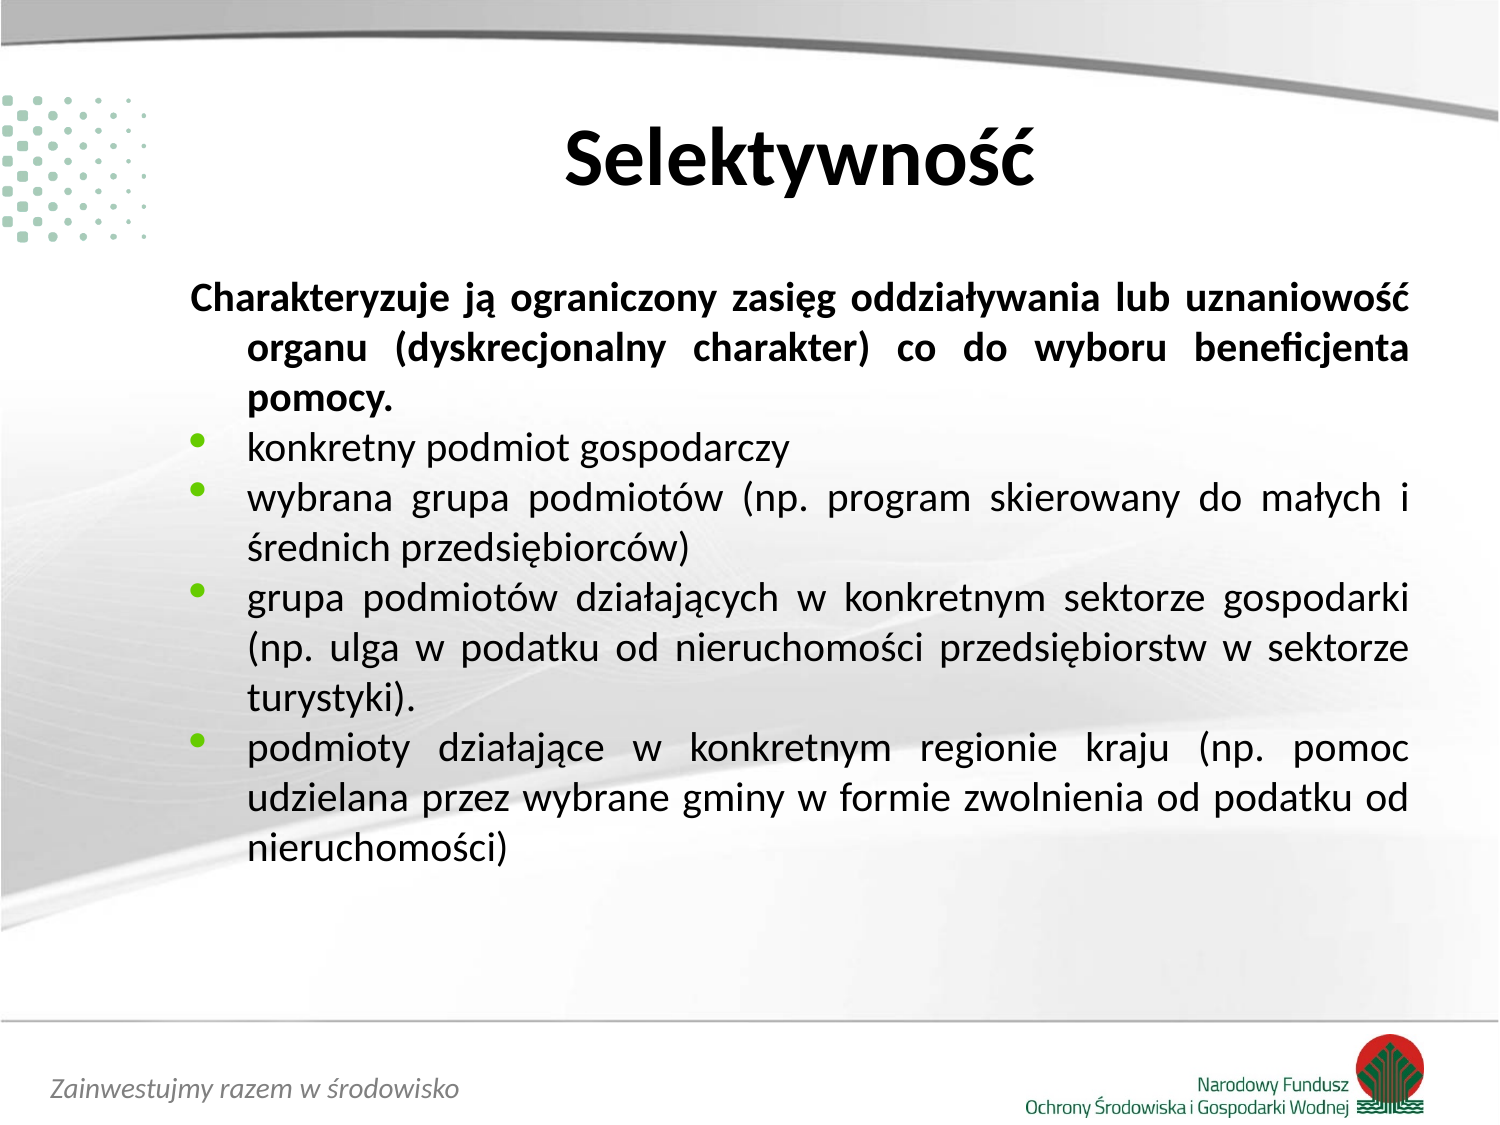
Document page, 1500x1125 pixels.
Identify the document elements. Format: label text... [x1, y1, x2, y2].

picture [0, 0, 1499, 1023]
picture [1026, 1034, 1424, 1118]
text_box Selektywność [175, 58, 1425, 246]
text_box Charakteryzuje ją ograniczony zasięg oddziaływania lub uznaniowość organu (dyskrecjonalny charakter) co do wyboru beneficjenta pomocy. konkretny podmiot gospodarczy wybrana grupa podmiotów (np. program skierowany do małych i średnich przedsiębiorców) grupa podmiotów działających w konkretnym sektorze gospodarki (np. ulga w podatku od nieruchomości przedsiębiorstw w sektorze turystyki). podmioty działające w konkretnym regionie kraju (np. pomoc udzielana przez wybrane gminy w formie zwolnienia od podatku od nieruchomości) [175, 262, 1425, 1005]
